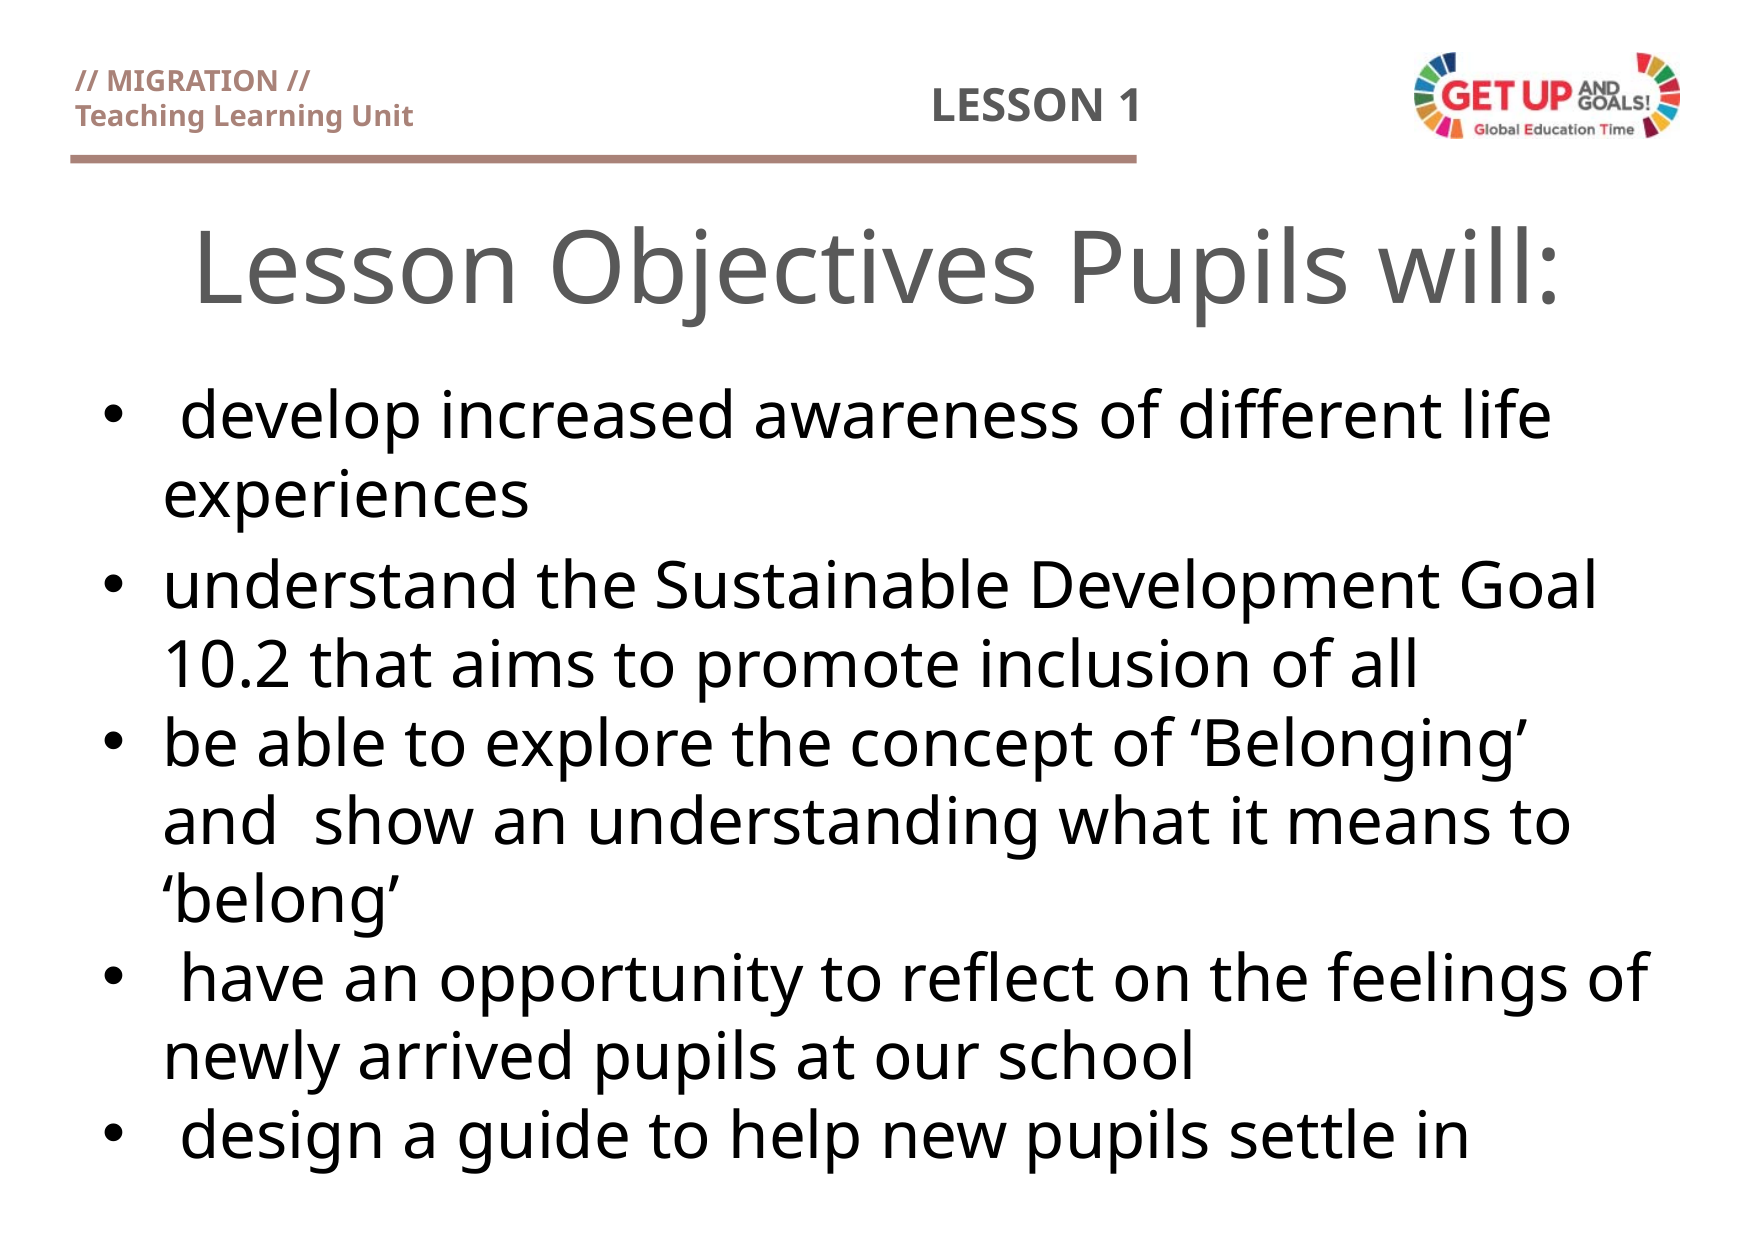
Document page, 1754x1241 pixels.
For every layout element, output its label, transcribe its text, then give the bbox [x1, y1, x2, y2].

title Lesson Objectives Pupils will: [87, 175, 1667, 366]
list develop increased awareness of different life experiences understand the Sustainable Development Goal 10.2 that aims to promote inclusion of all be able to explore the concept of ‘Belonging’ and show an understanding what it means to ‘belong’ have an opportunity to reflect on the feelings of newly arrived pupils at our school design a guide to help new pupils settle in [87, 366, 1667, 1185]
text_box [59, 47, 1680, 164]
